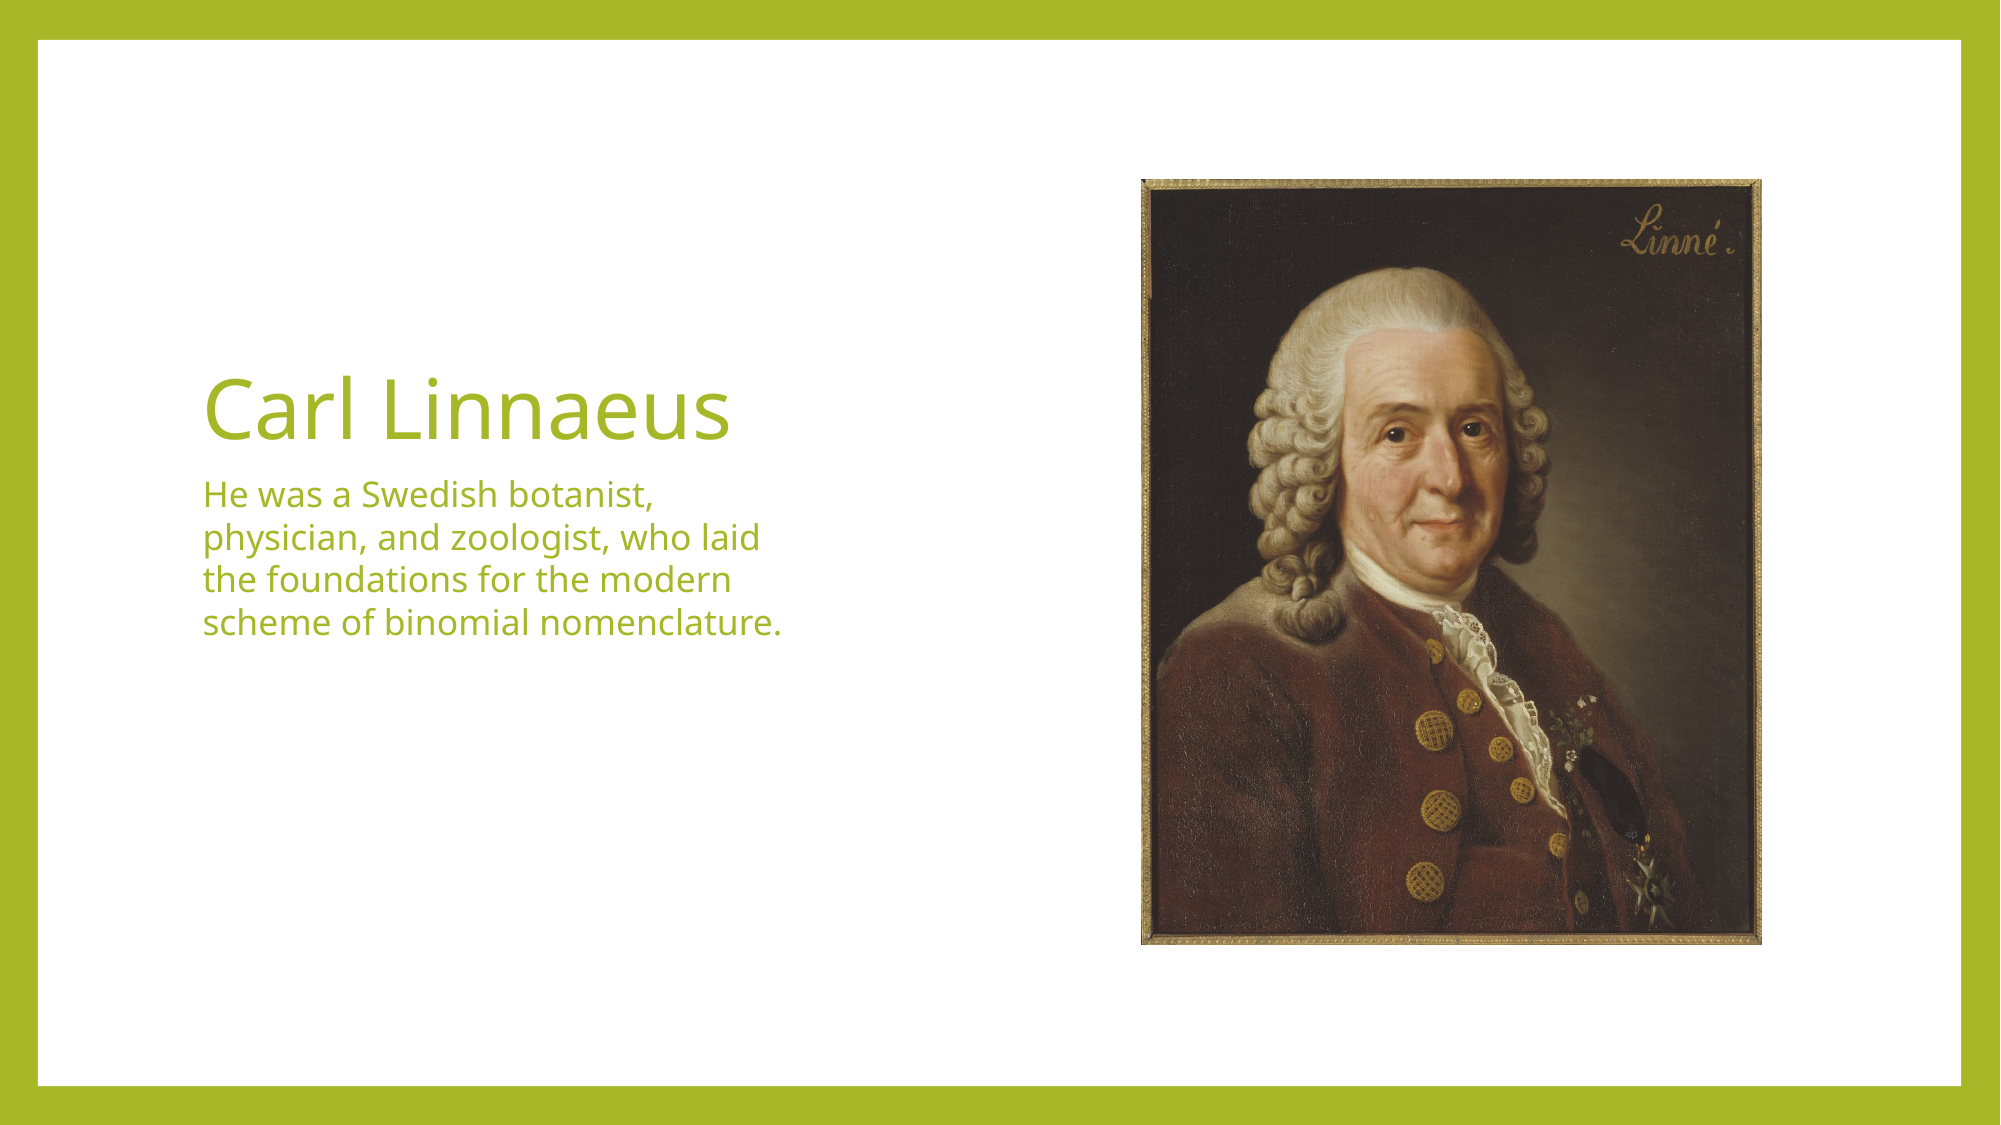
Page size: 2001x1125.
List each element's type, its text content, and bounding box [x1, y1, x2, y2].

title Carl Linnaeus [187, 179, 833, 464]
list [1141, 179, 1762, 946]
list He was a Swedish botanist, physician, and zoologist, who laid the foundations for the modern scheme of binomial nomenclature. [187, 464, 833, 960]
